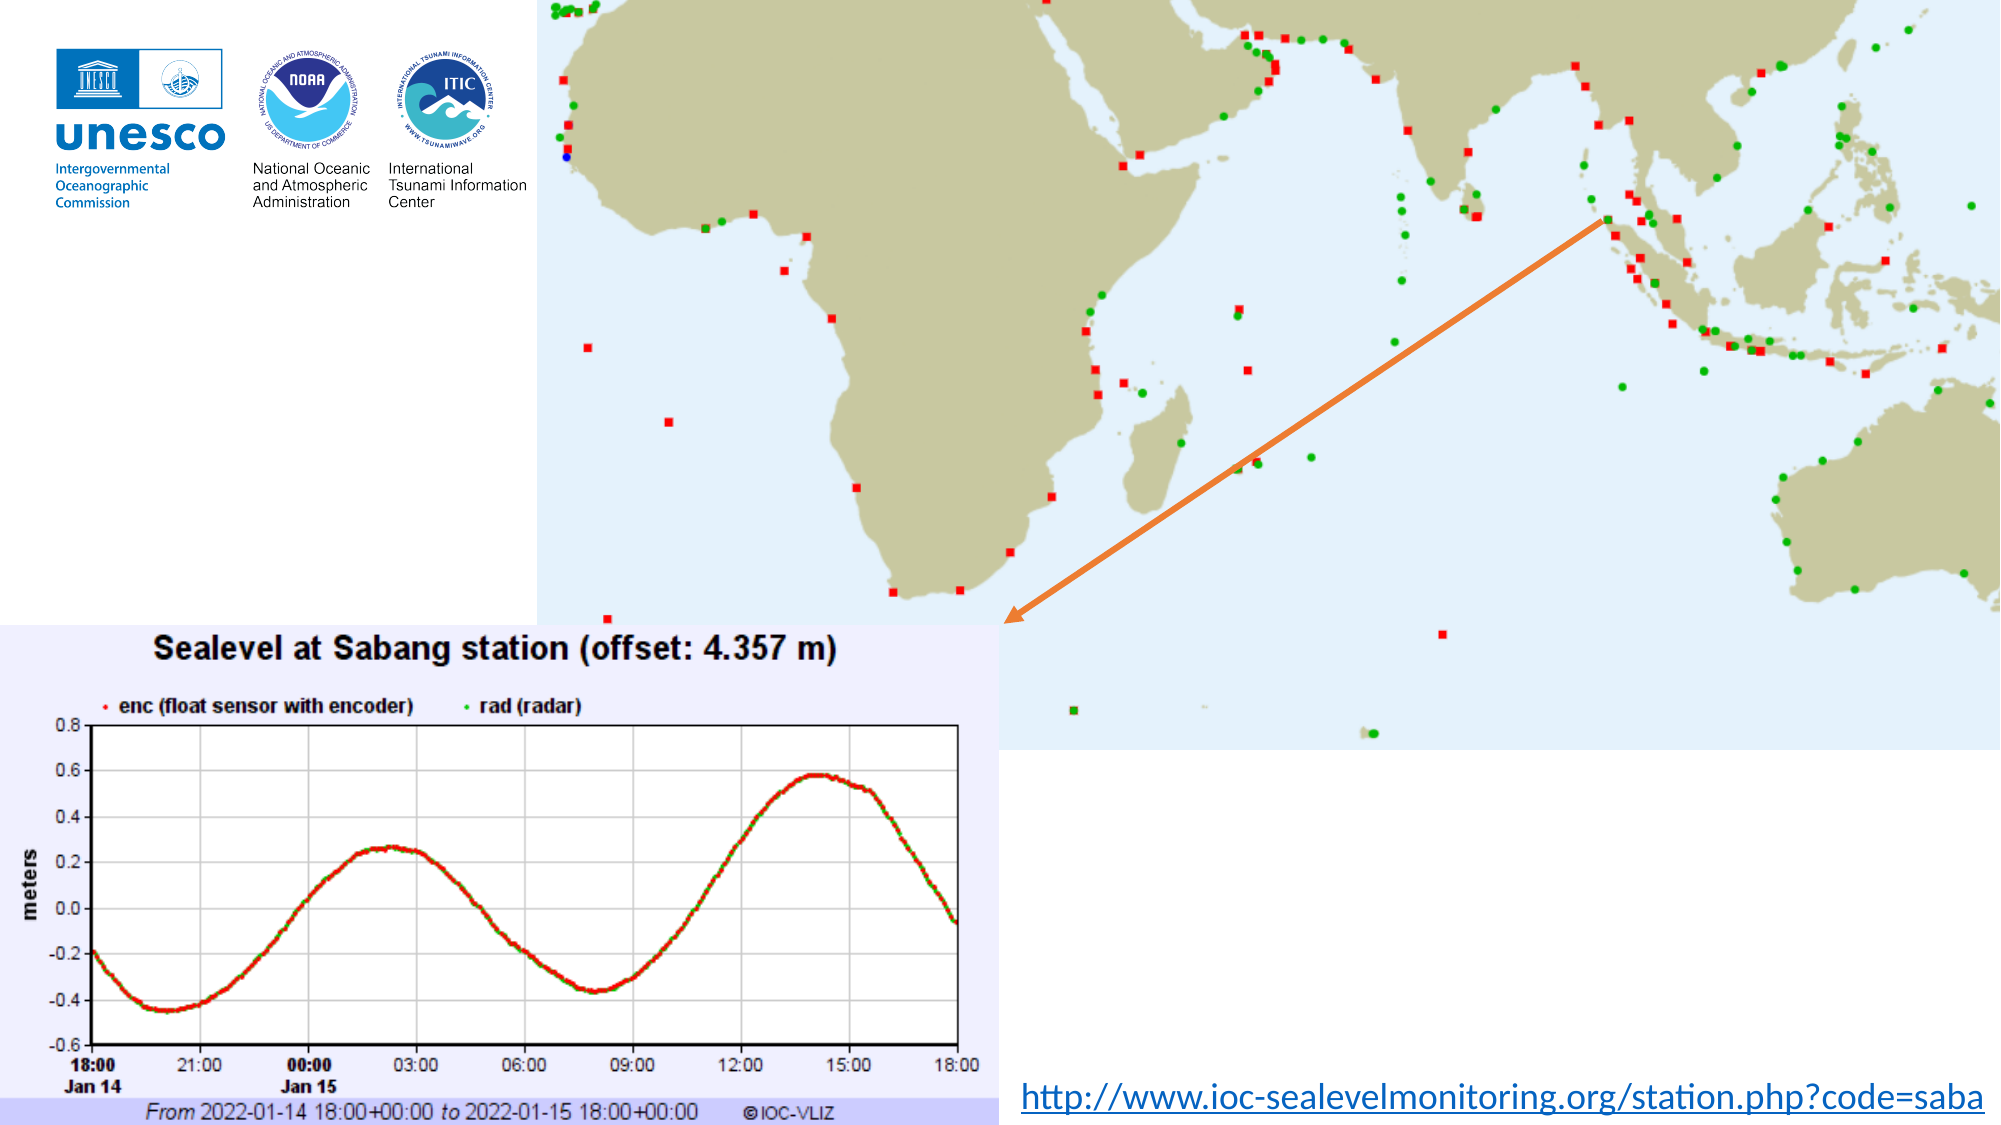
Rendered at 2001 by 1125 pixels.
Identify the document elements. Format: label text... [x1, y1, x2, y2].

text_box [1003, 220, 1603, 624]
text_box http://www.ioc-sealevelmonitoring.org/station.php?code=saba [999, 1064, 2000, 1125]
picture [0, 0, 2000, 1125]
picture [43, 35, 527, 221]
